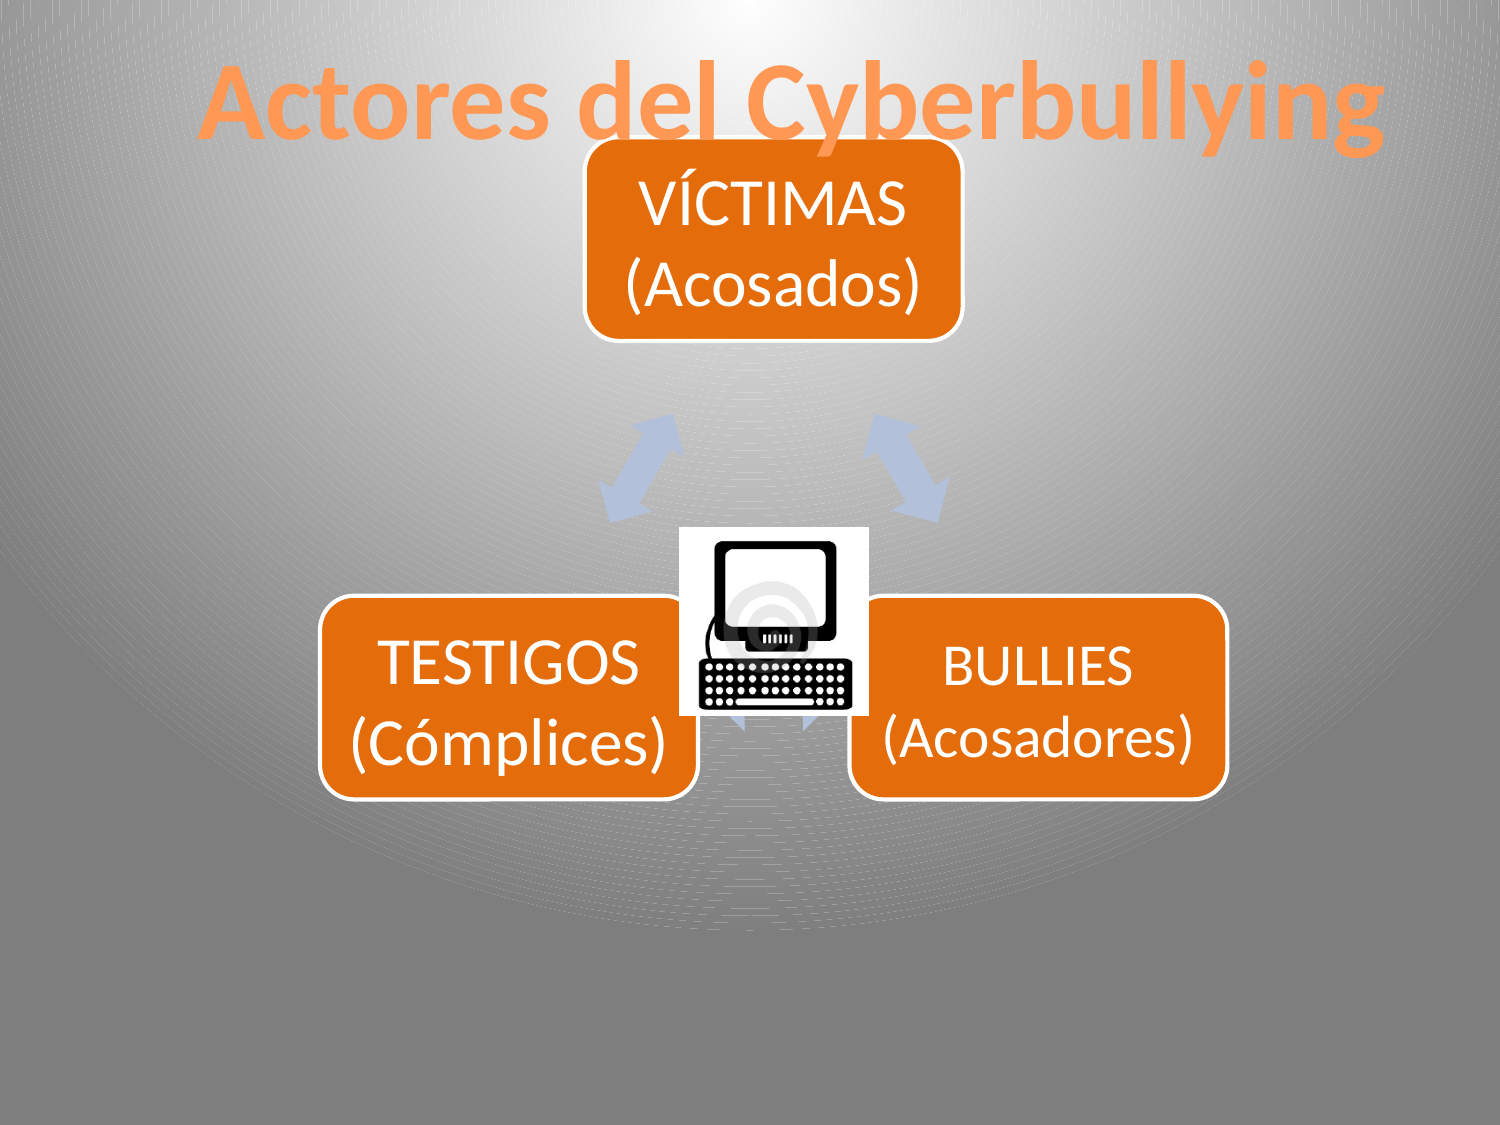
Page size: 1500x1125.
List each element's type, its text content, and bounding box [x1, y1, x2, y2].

picture [678, 526, 869, 717]
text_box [17, 136, 1500, 953]
text_box Actores del Cyberbullying [182, 19, 1403, 135]
